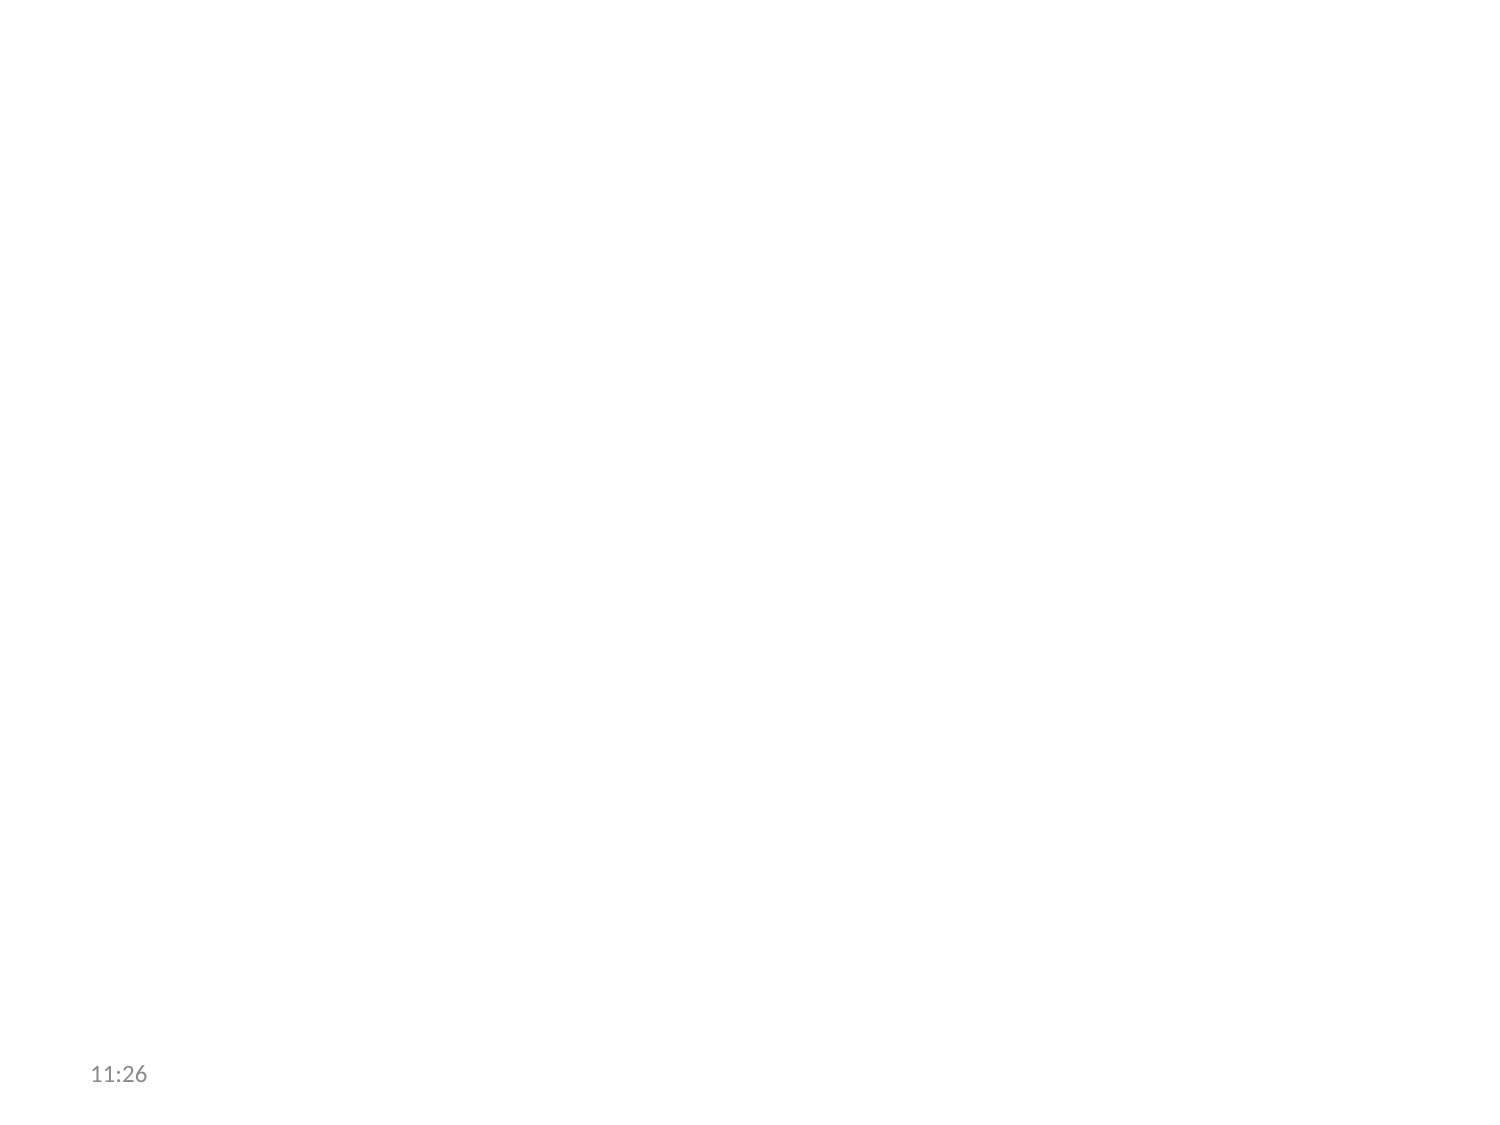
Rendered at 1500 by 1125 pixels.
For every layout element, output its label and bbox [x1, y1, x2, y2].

slide_number [75, 1042, 425, 1103]
